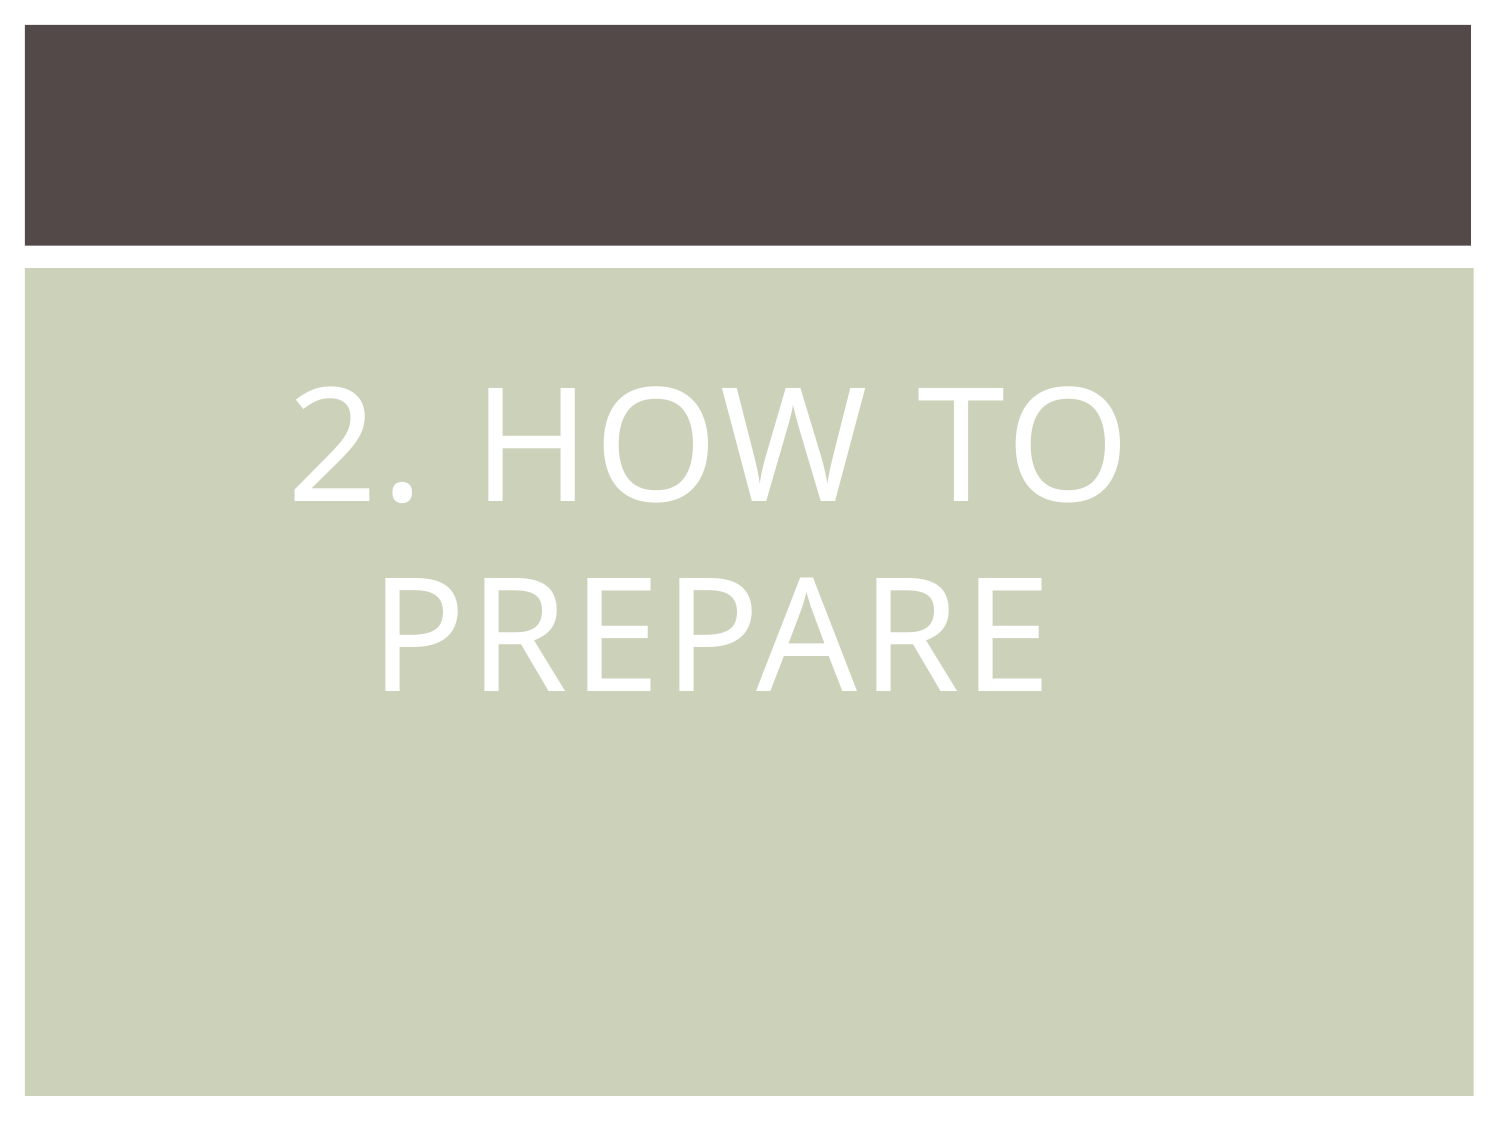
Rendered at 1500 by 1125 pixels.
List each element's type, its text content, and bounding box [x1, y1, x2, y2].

title 2. How to prepare [158, 439, 1265, 627]
